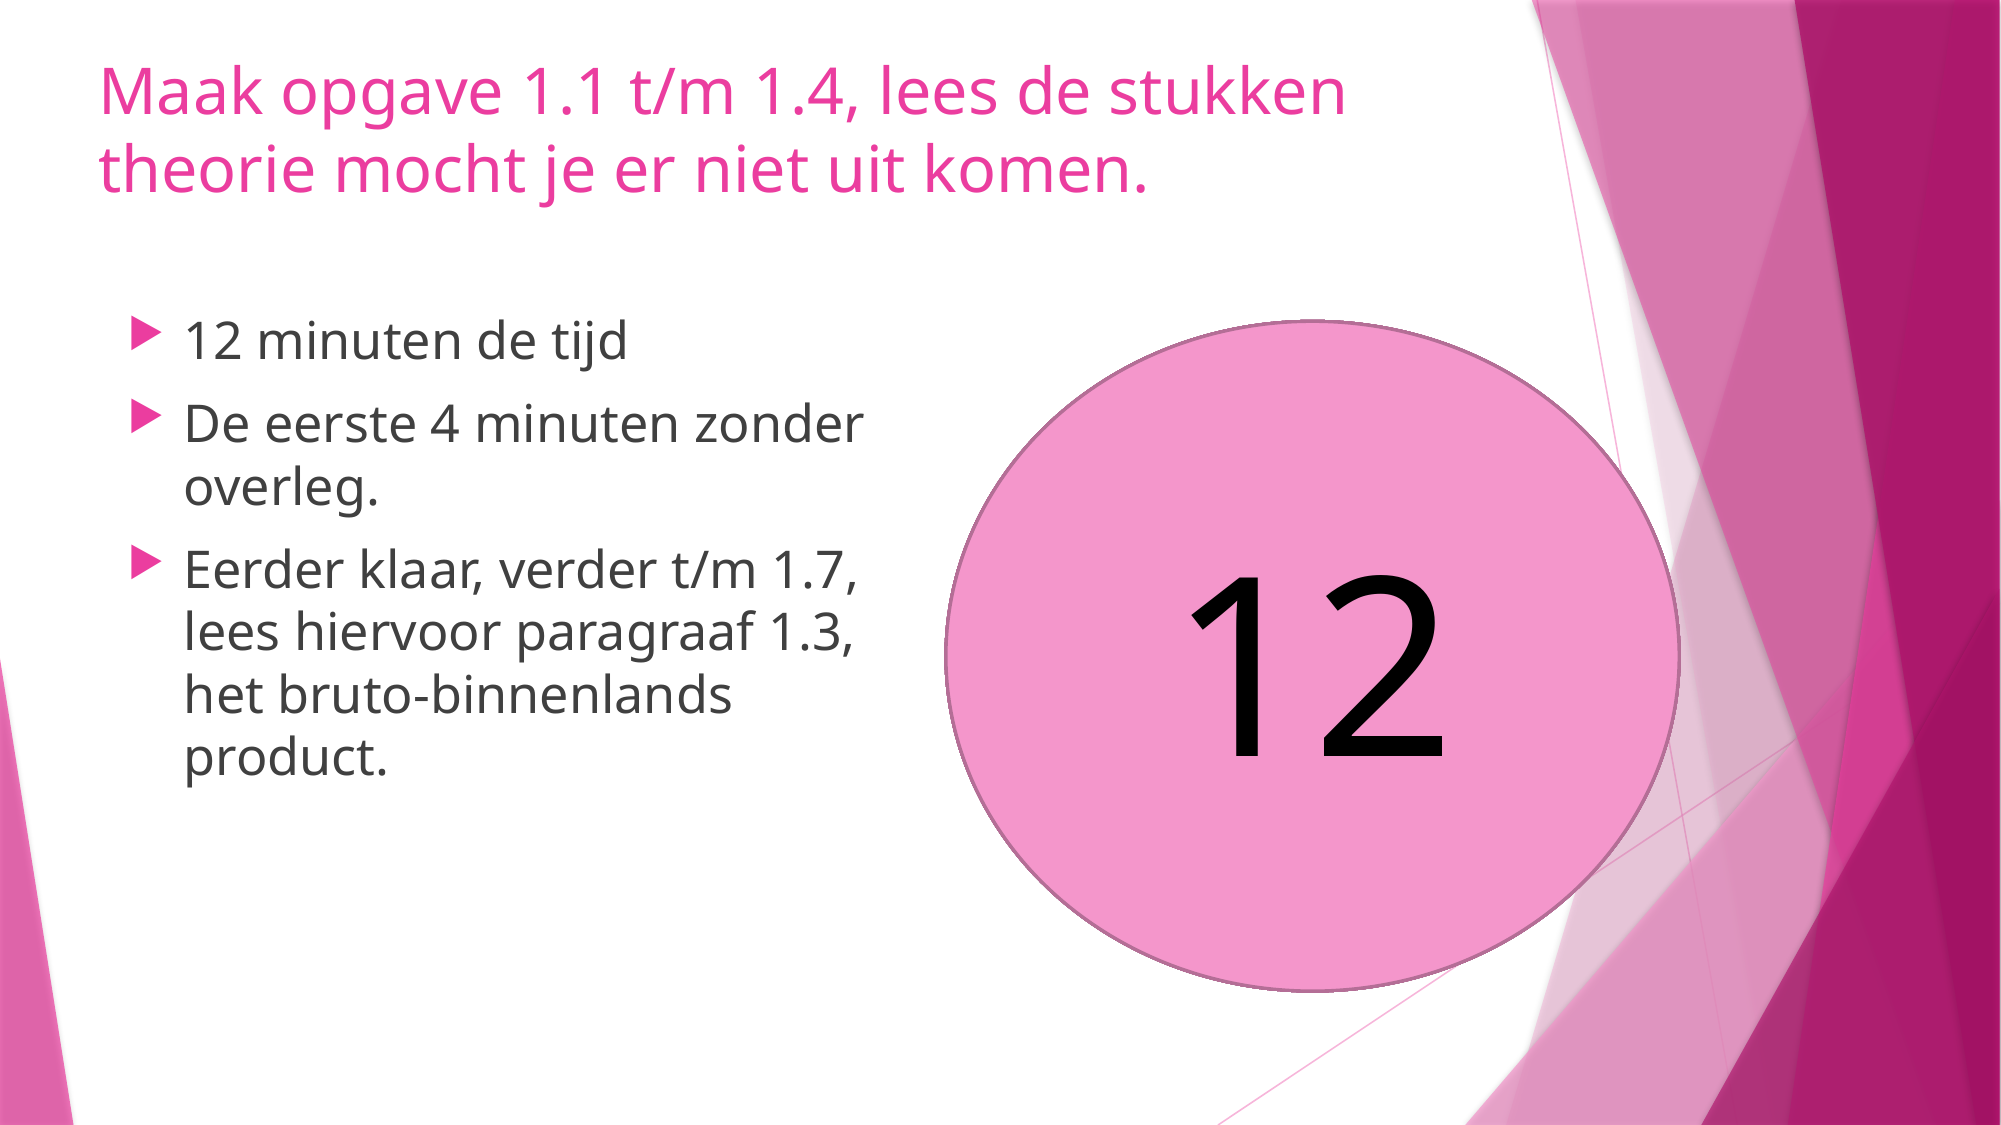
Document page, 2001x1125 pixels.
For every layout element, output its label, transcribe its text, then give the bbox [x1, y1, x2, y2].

title Maak opgave 1.1 t/m 1.4, lees de stukken theorie mocht je er niet uit komen. [83, 42, 1494, 260]
text_box 12 [944, 319, 1681, 993]
list 12 minuten de tijd De eerste 4 minuten zonder overleg. Eerder klaar, verder t/m 1.7, lees hiervoor paragraaf 1.3, het bruto-binnenlands product. [112, 299, 896, 992]
